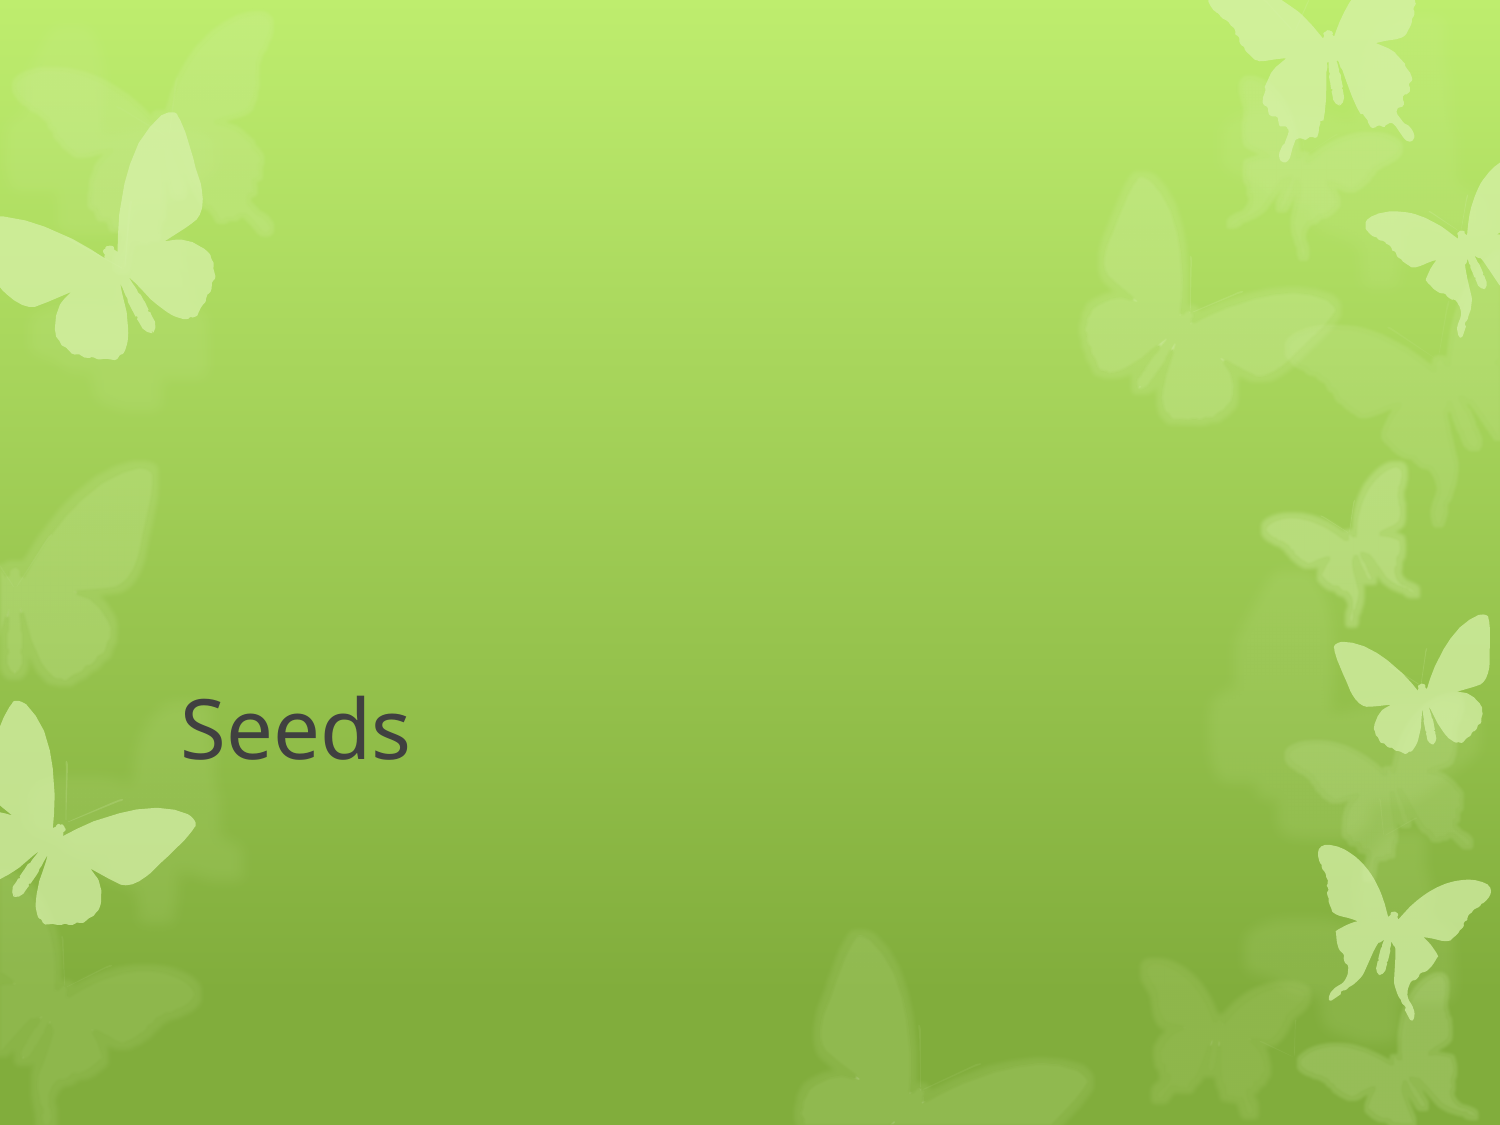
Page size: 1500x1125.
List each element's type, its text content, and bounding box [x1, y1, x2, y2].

title Seeds [165, 542, 1334, 784]
